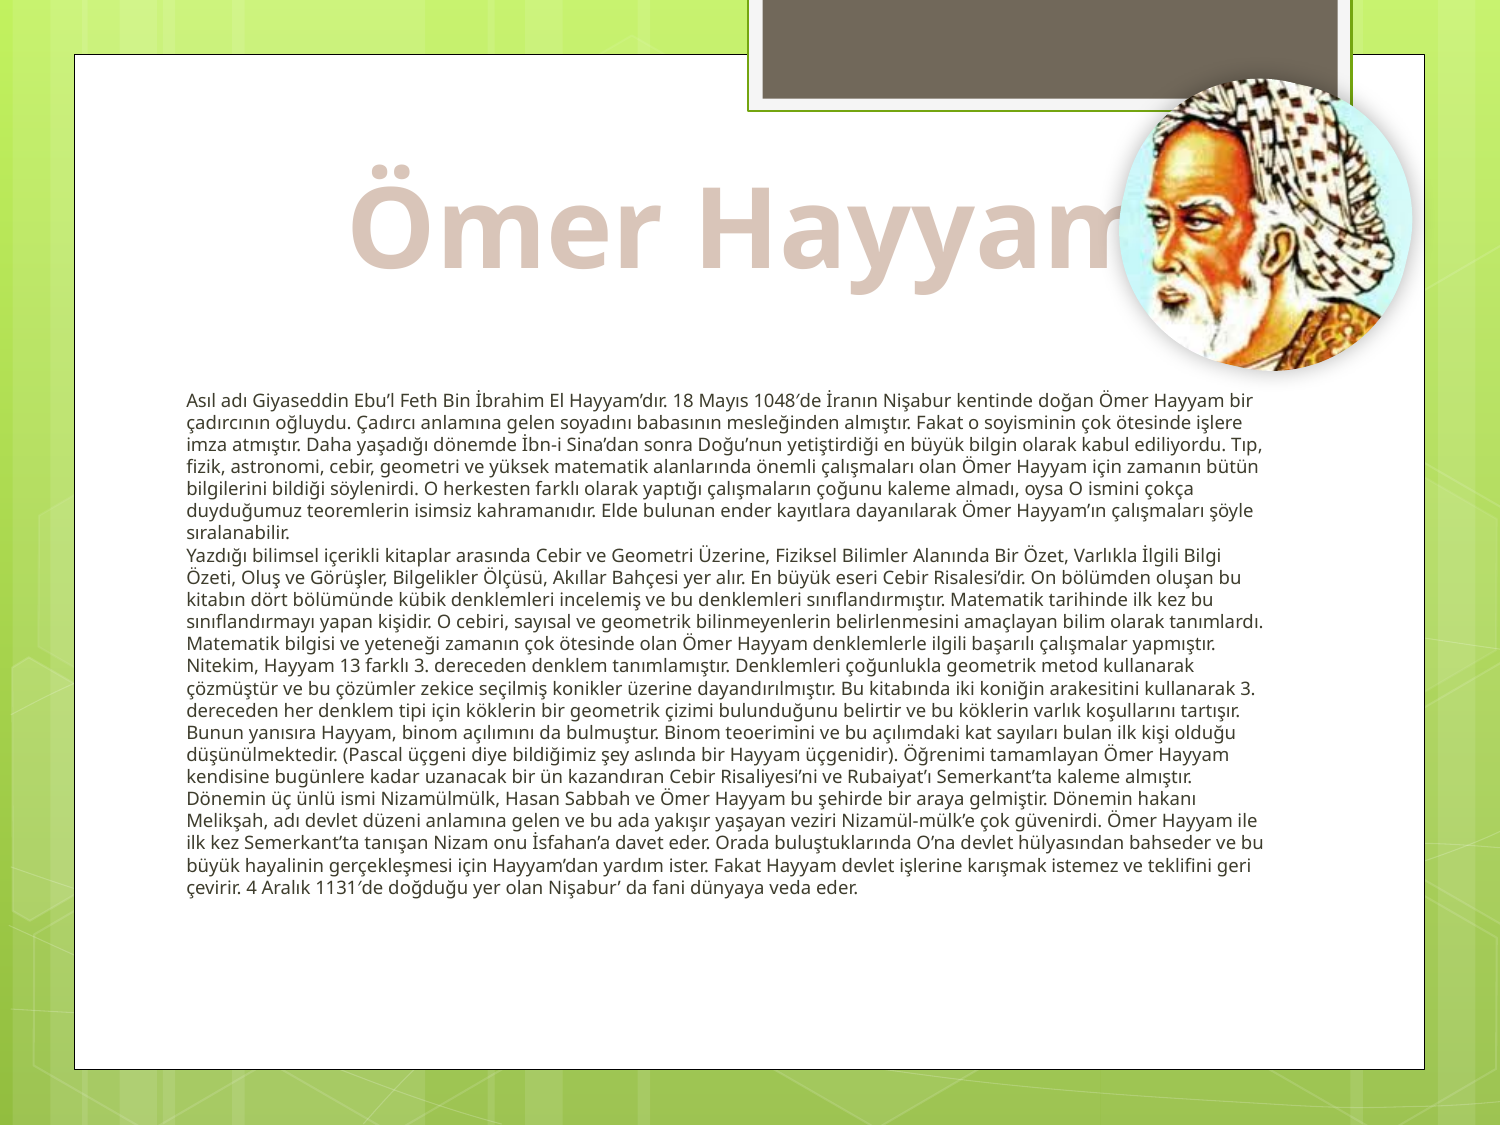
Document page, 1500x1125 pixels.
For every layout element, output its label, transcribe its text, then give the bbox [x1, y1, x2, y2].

list Asıl adı Giyaseddin Ebu’l Feth Bin İbrahim El Hayyam’dır. 18 Mayıs 1048′de İranın Nişabur kentinde doğan Ömer Hayyam bir çadırcının oğluydu. Çadırcı anlamına gelen soyadını babasının mesleğinden almıştır. Fakat o soyisminin çok ötesinde işlere imza atmıştır. Daha yaşadığı dönemde İbn-i Sina’dan sonra Doğu’nun yetiştirdiği en büyük bilgin olarak kabul ediliyordu. Tıp, fizik, astronomi, cebir, geometri ve yüksek matematik alanlarında önemli çalışmaları olan Ömer Hayyam için zamanın bütün bilgilerini bildiği söylenirdi. O herkesten farklı olarak yaptığı çalışmaların çoğunu kaleme almadı, oysa O ismini çokça duyduğumuz teoremlerin isimsiz kahramanıdır. Elde bulunan ender kayıtlara dayanılarak Ömer Hayyam’ın çalışmaları şöyle sıralanabilir. Yazdığı bilimsel içerikli kitaplar arasında Cebir ve Geometri Üzerine, Fiziksel Bilimler Alanında Bir Özet, Varlıkla İlgili Bilgi Özeti, Oluş ve Görüşler, Bilgelikler Ölçüsü, Akıllar Bahçesi yer alır. En büyük eseri Cebir Risalesi’dir. On bölümden oluşan bu kitabın dört bölümünde kübik denklemleri incelemiş ve bu denklemleri sınıflandırmıştır. Matematik tarihinde ilk kez bu sınıflandırmayı yapan kişidir. O cebiri, sayısal ve geometrik bilinmeyenlerin belirlenmesini amaçlayan bilim olarak tanımlardı. Matematik bilgisi ve yeteneği zamanın çok ötesinde olan Ömer Hayyam denklemlerle ilgili başarılı çalışmalar yapmıştır. Nitekim, Hayyam 13 farklı 3. dereceden denklem tanımlamıştır. Denklemleri çoğunlukla geometrik metod kullanarak çözmüştür ve bu çözümler zekice seçilmiş konikler üzerine dayandırılmıştır. Bu kitabında iki koniğin arakesitini kullanarak 3. dereceden her denklem tipi için köklerin bir geometrik çizimi bulunduğunu belirtir ve bu köklerin varlık koşullarını tartışır. Bunun yanısıra Hayyam, binom açılımını da bulmuştur. Binom teoerimini ve bu açılımdaki kat sayıları bulan ilk kişi olduğu düşünülmektedir. (Pascal üçgeni diye bildiğimiz şey aslında bir Hayyam üçgenidir). Öğrenimi tamamlayan Ömer Hayyam kendisine bugünlere kadar uzanacak bir ün kazandıran Cebir Risaliyesi’ni ve Rubaiyat’ı Semerkant’ta kaleme almıştır. Dönemin üç ünlü ismi Nizamülmülk, Hasan Sabbah ve Ömer Hayyam bu şehirde bir araya gelmiştir. Dönemin hakanı Melikşah, adı devlet düzeni anlamına gelen ve bu ada yakışır yaşayan veziri Nizamül-mülk’e çok güvenirdi. Ömer Hayyam ile ilk kez Semerkant’ta tanışan Nizam onu İsfahan’a davet eder. Orada buluştuklarında O’na devlet hülyasından bahseder ve bu büyük hayalinin gerçekleşmesi için Hayyam’dan yardım ister. Fakat Hayyam devlet işlerine karışmak istemez ve teklifini geri çevirir. 4 Aralık 1131′de doğduğu yer olan Nişabur’ da fani dünyaya veda eder. [171, 381, 1283, 957]
text_box Ömer Hayyam [331, 148, 1114, 299]
picture [1119, 78, 1413, 371]
